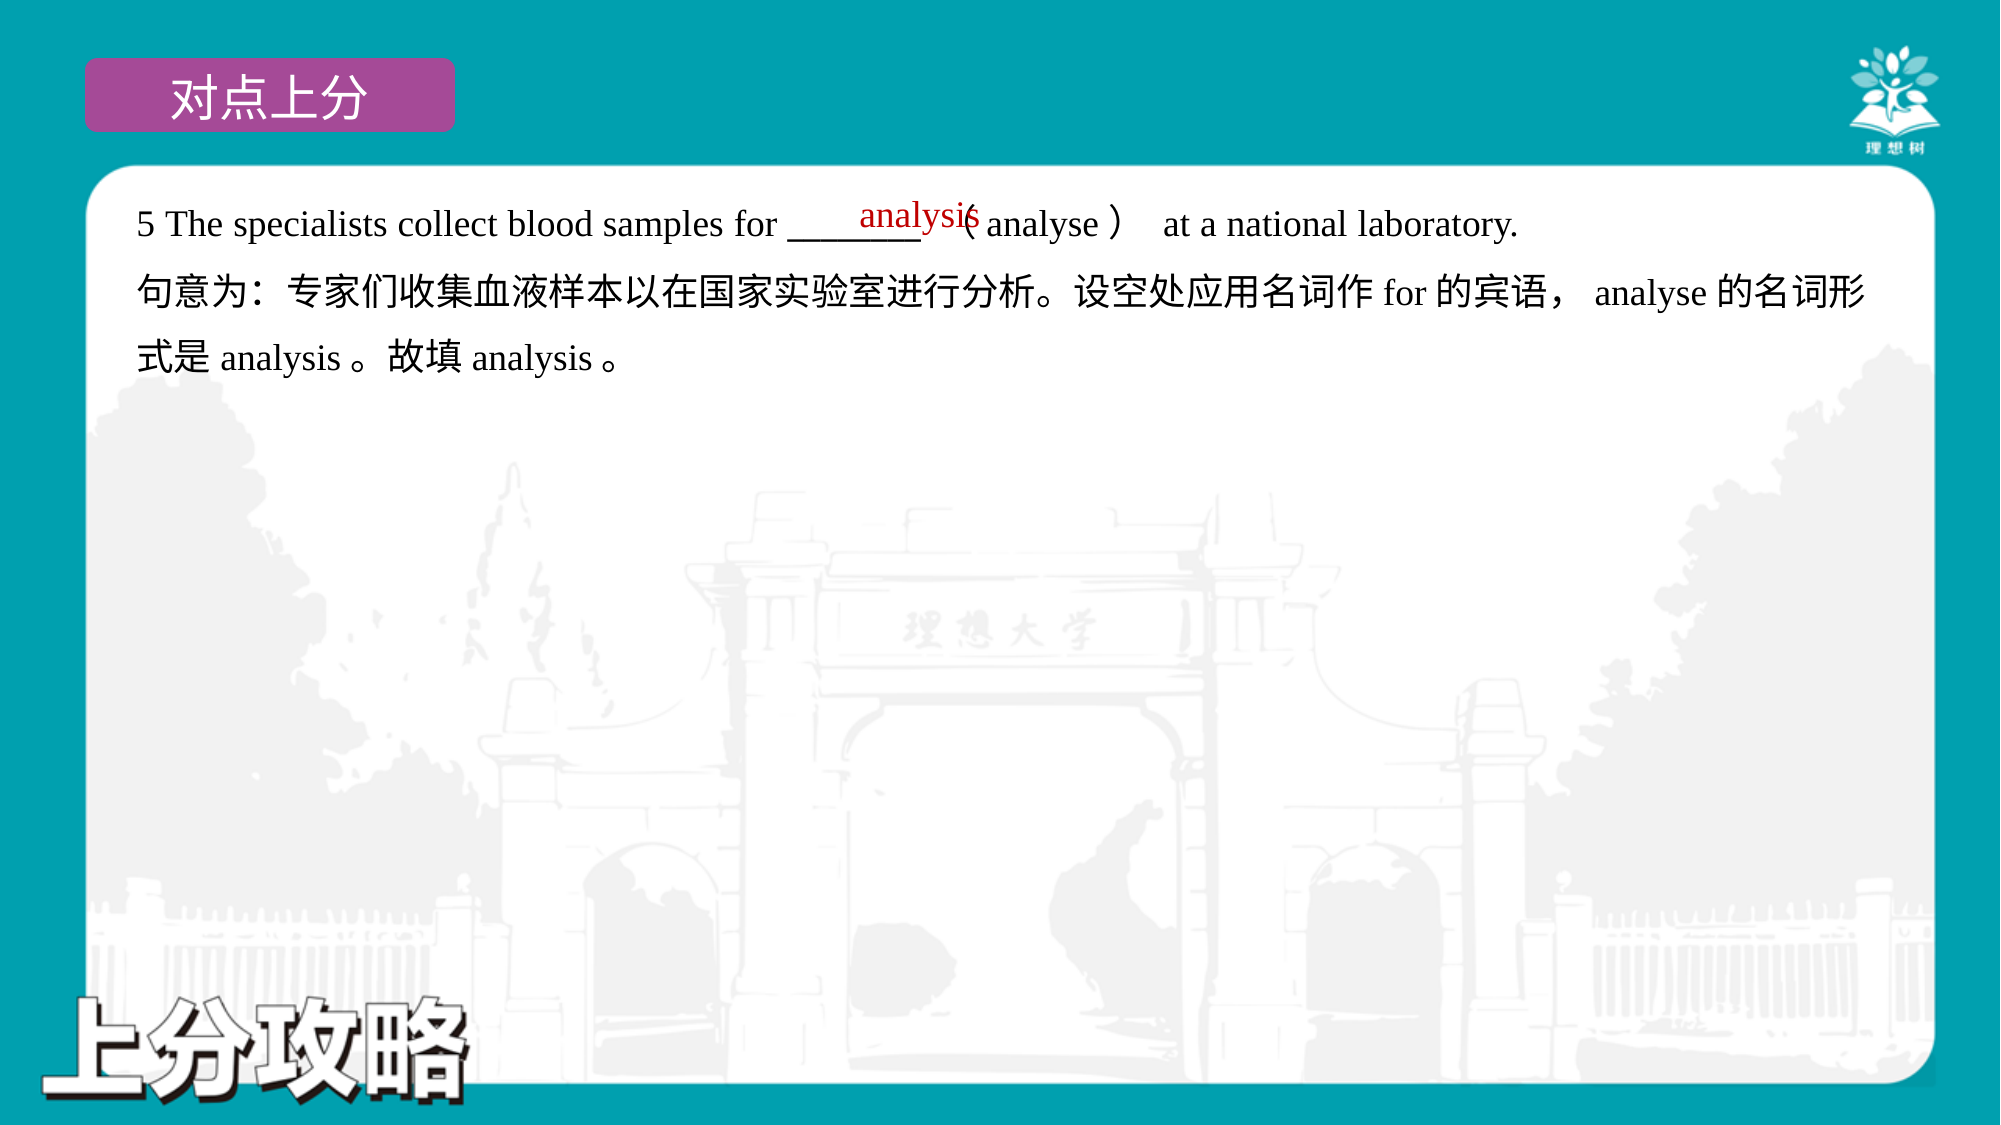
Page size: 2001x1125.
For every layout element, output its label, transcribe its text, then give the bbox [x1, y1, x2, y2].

text_box 5 The specialists collect blood samples for ________ （analyse） at a national laboratory. [136, 176, 1865, 237]
text_box analysis [845, 168, 994, 228]
picture [0, 0, 2000, 1125]
text_box 句意为：专家们收集血液样本以在国家实验室进行分析。设空处应用名词作for的宾语，analyse的名词形 式是analysis。故填analysis。 [136, 244, 1865, 372]
